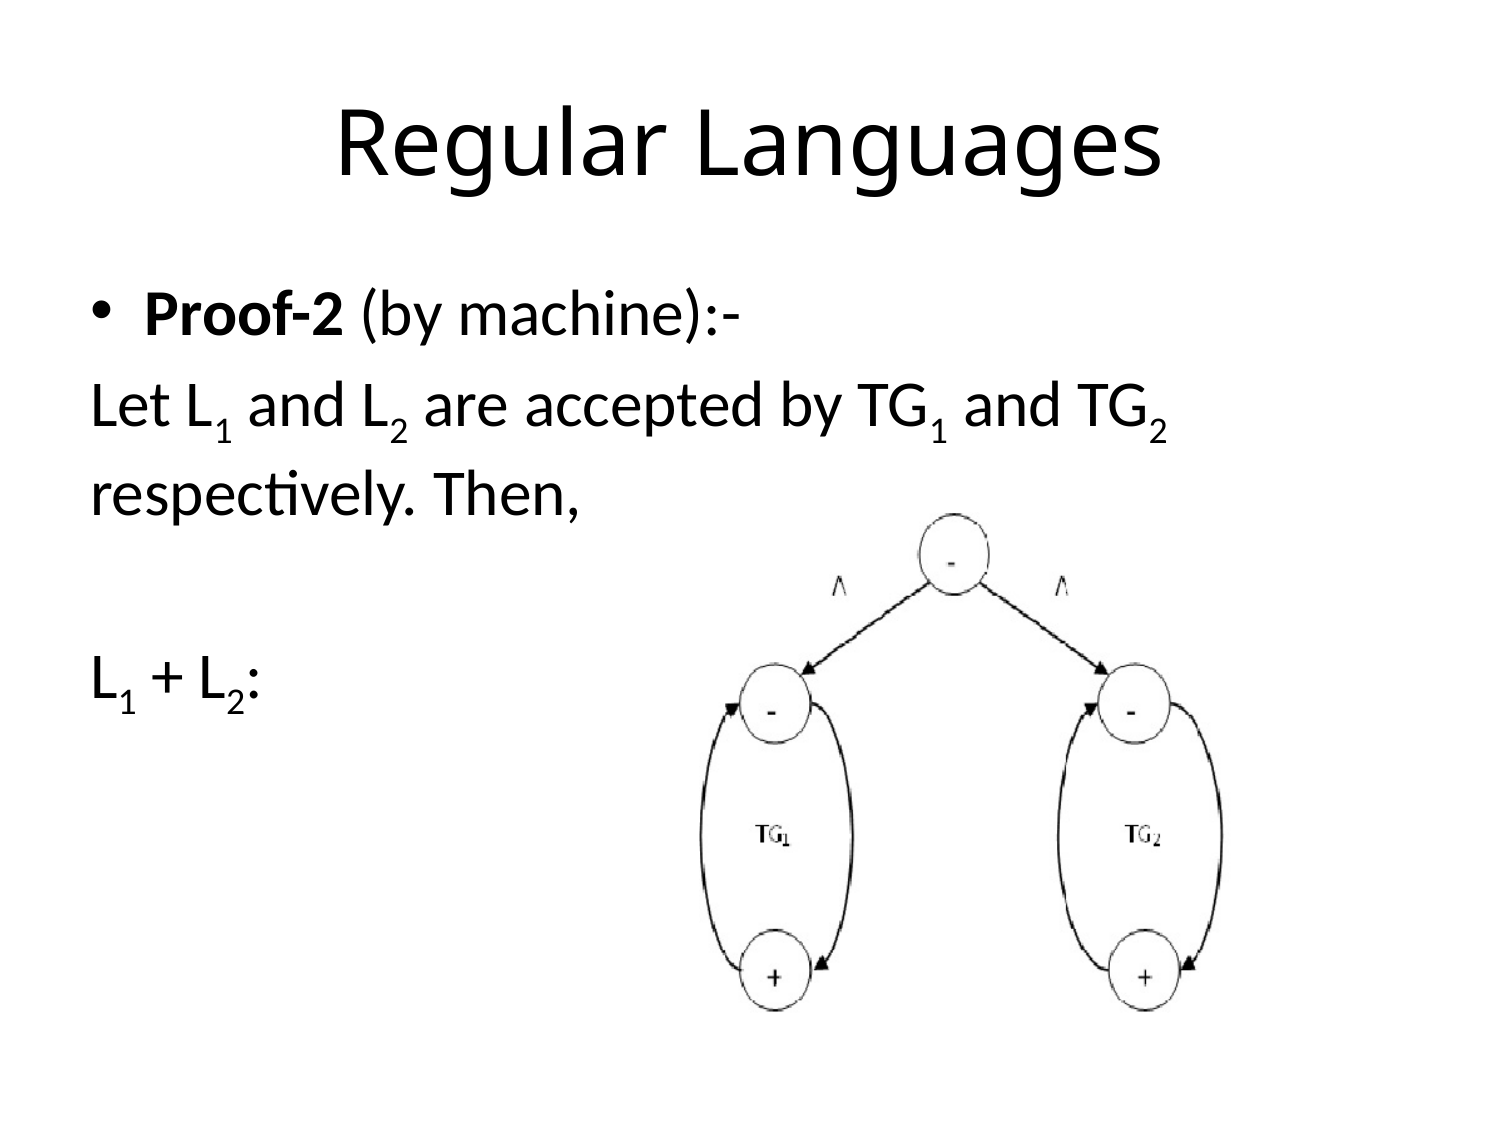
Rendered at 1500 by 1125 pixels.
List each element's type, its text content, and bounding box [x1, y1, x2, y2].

picture [699, 512, 1244, 1043]
list Proof-2 (by machine):- Let L1 and L2 are accepted by TG1 and TG2 respectively. Then, L1 + L2: [75, 262, 1425, 1005]
title Regular Languages [75, 45, 1425, 233]
